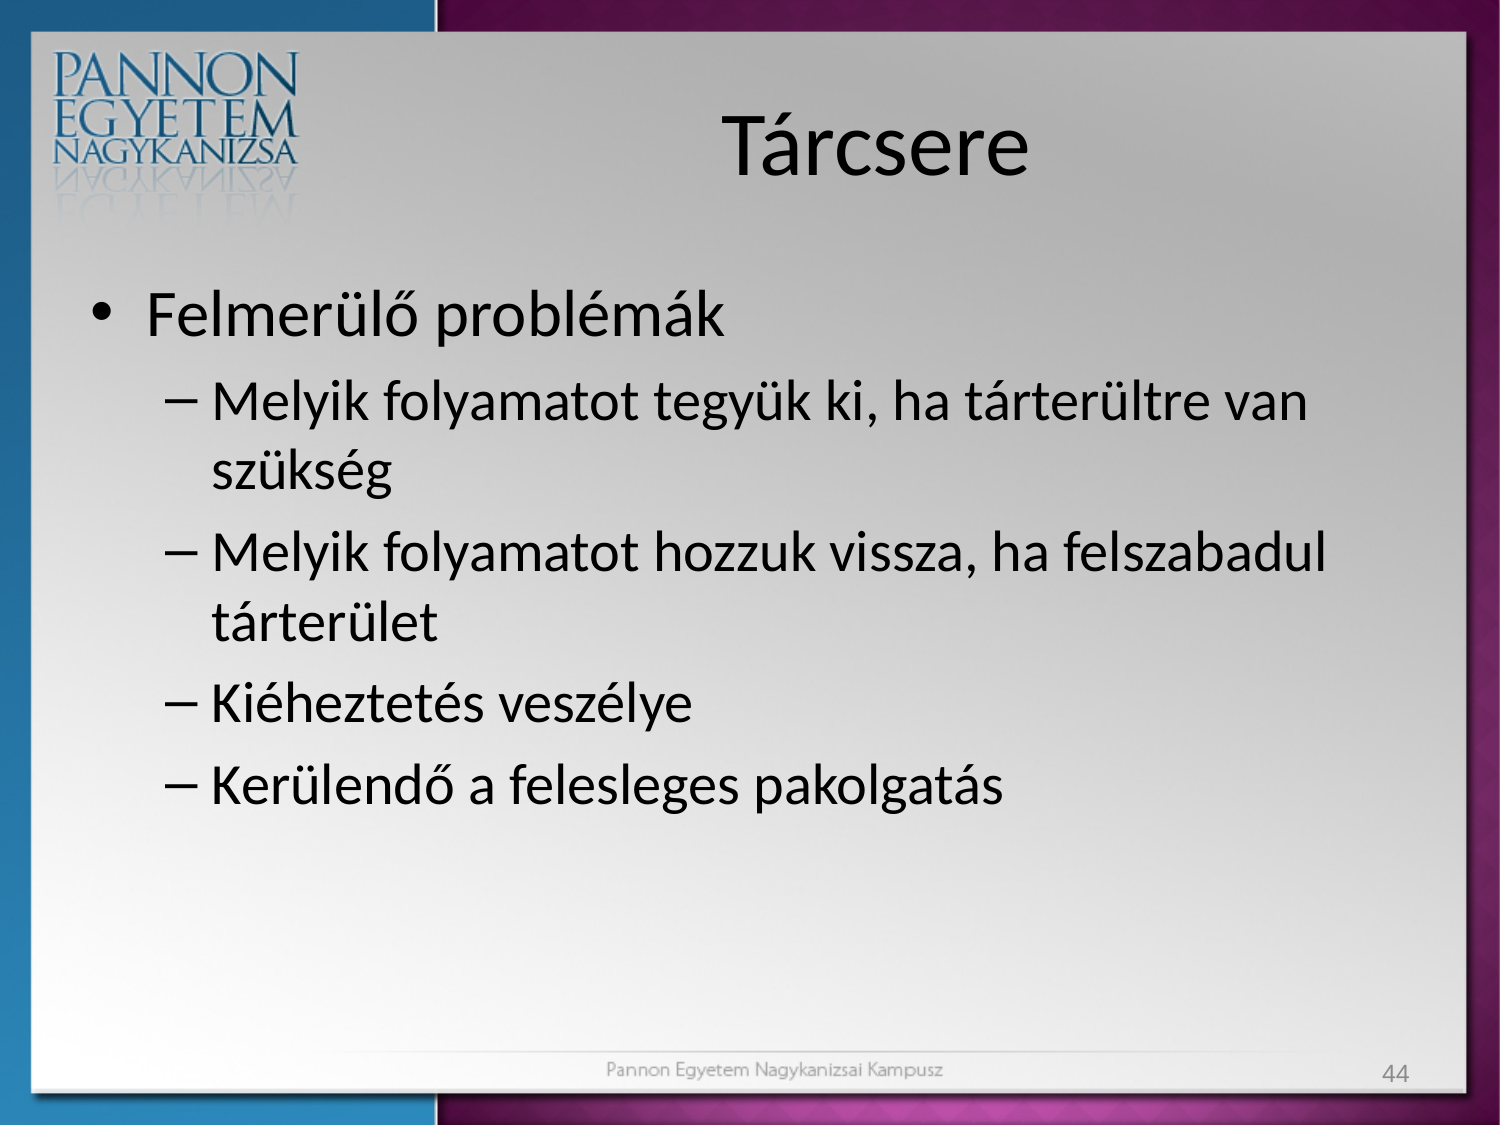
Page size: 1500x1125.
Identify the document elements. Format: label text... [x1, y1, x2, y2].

title Tárcsere [328, 45, 1425, 233]
picture [0, 0, 1500, 1125]
list Felmerülő problémák Melyik folyamatot tegyük ki, ha tárterültre van szükség Melyik folyamatot hozzuk vissza, ha felszabadul tárterület Kiéheztetés veszélye Kerülendő a felesleges pakolgatás [75, 262, 1425, 1038]
slide_number 44 [1074, 1042, 1425, 1103]
